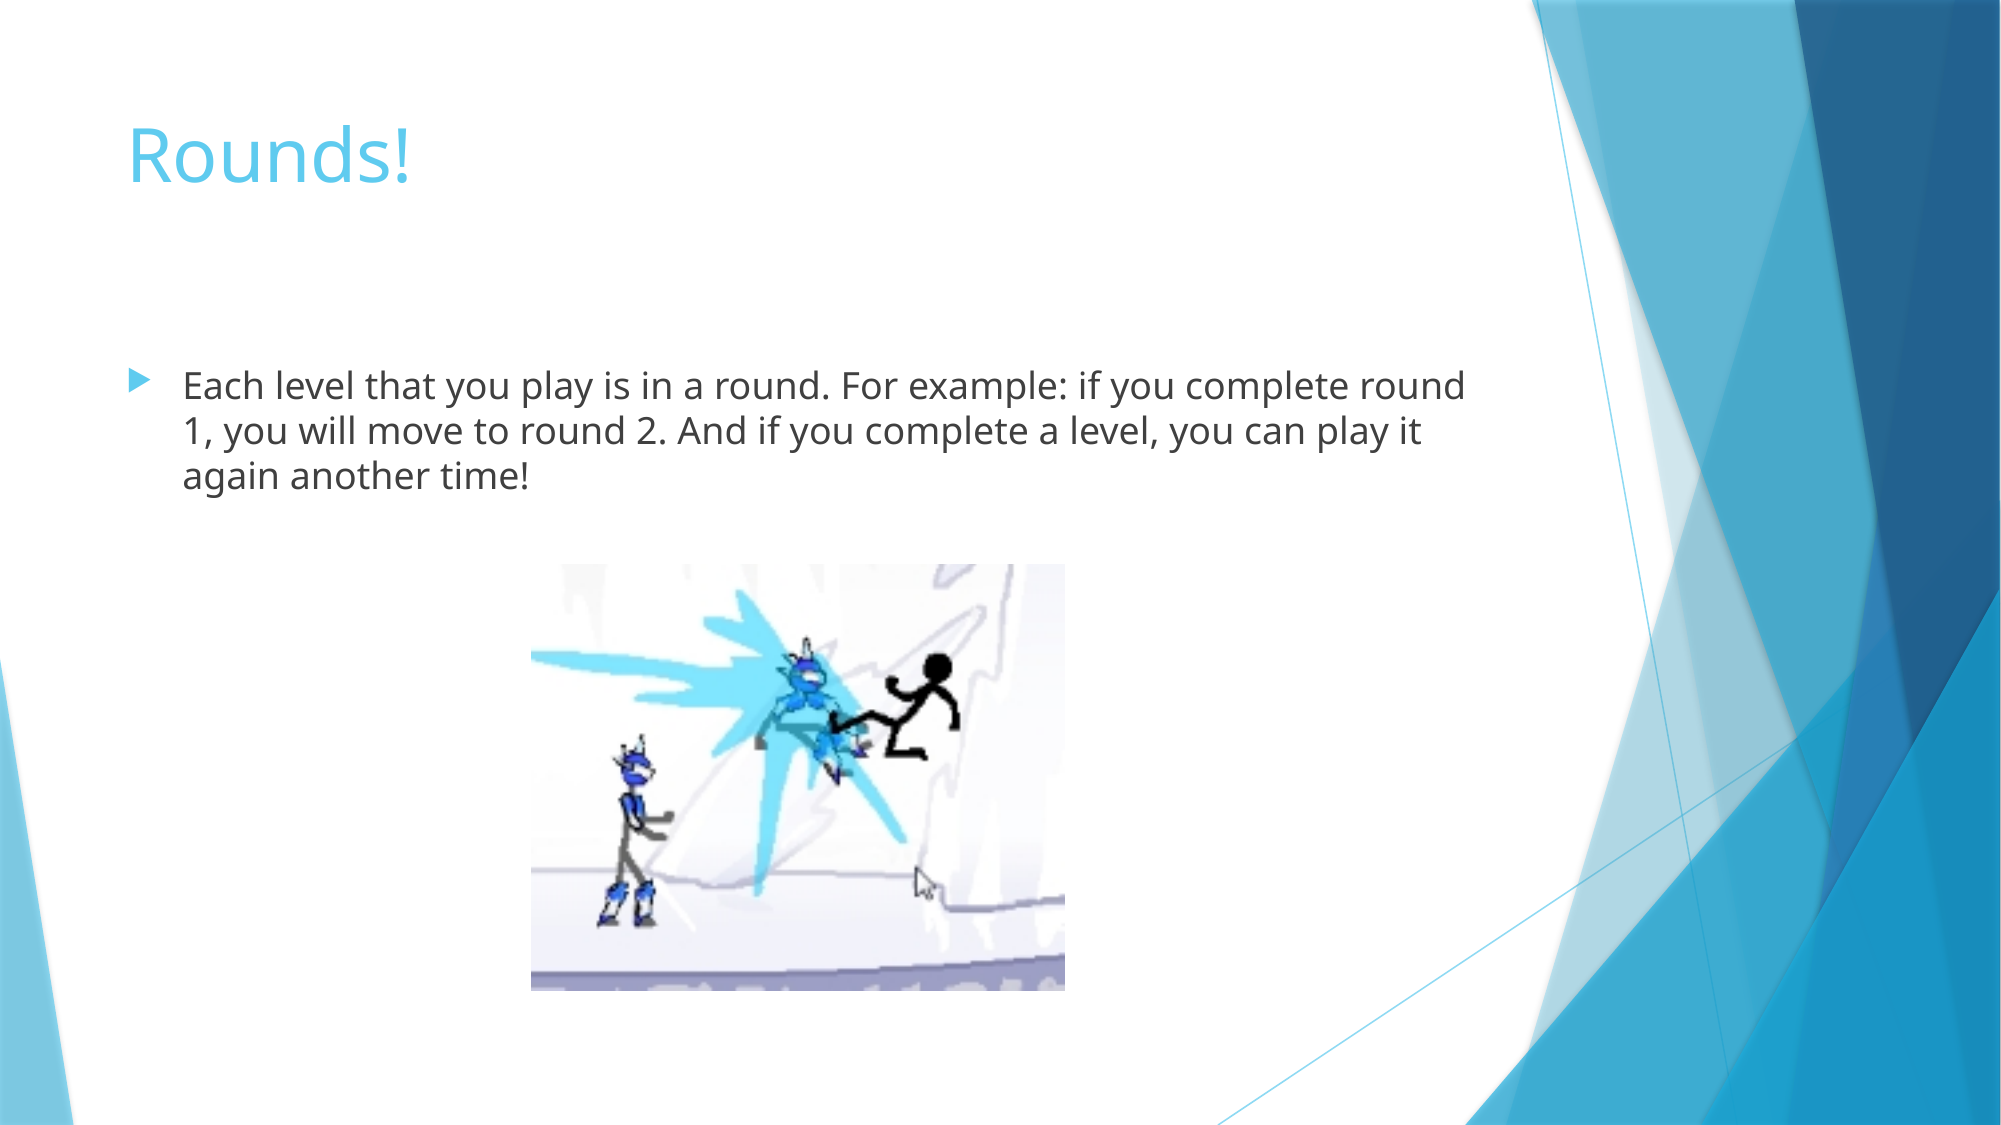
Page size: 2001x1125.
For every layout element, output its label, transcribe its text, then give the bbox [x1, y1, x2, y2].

title Rounds! [111, 99, 1522, 224]
picture [530, 563, 1066, 992]
list Each level that you play is in a round. For example: if you complete round 1, you will move to round 2. And if you complete a level, you can play it again another time! [111, 354, 1522, 992]
